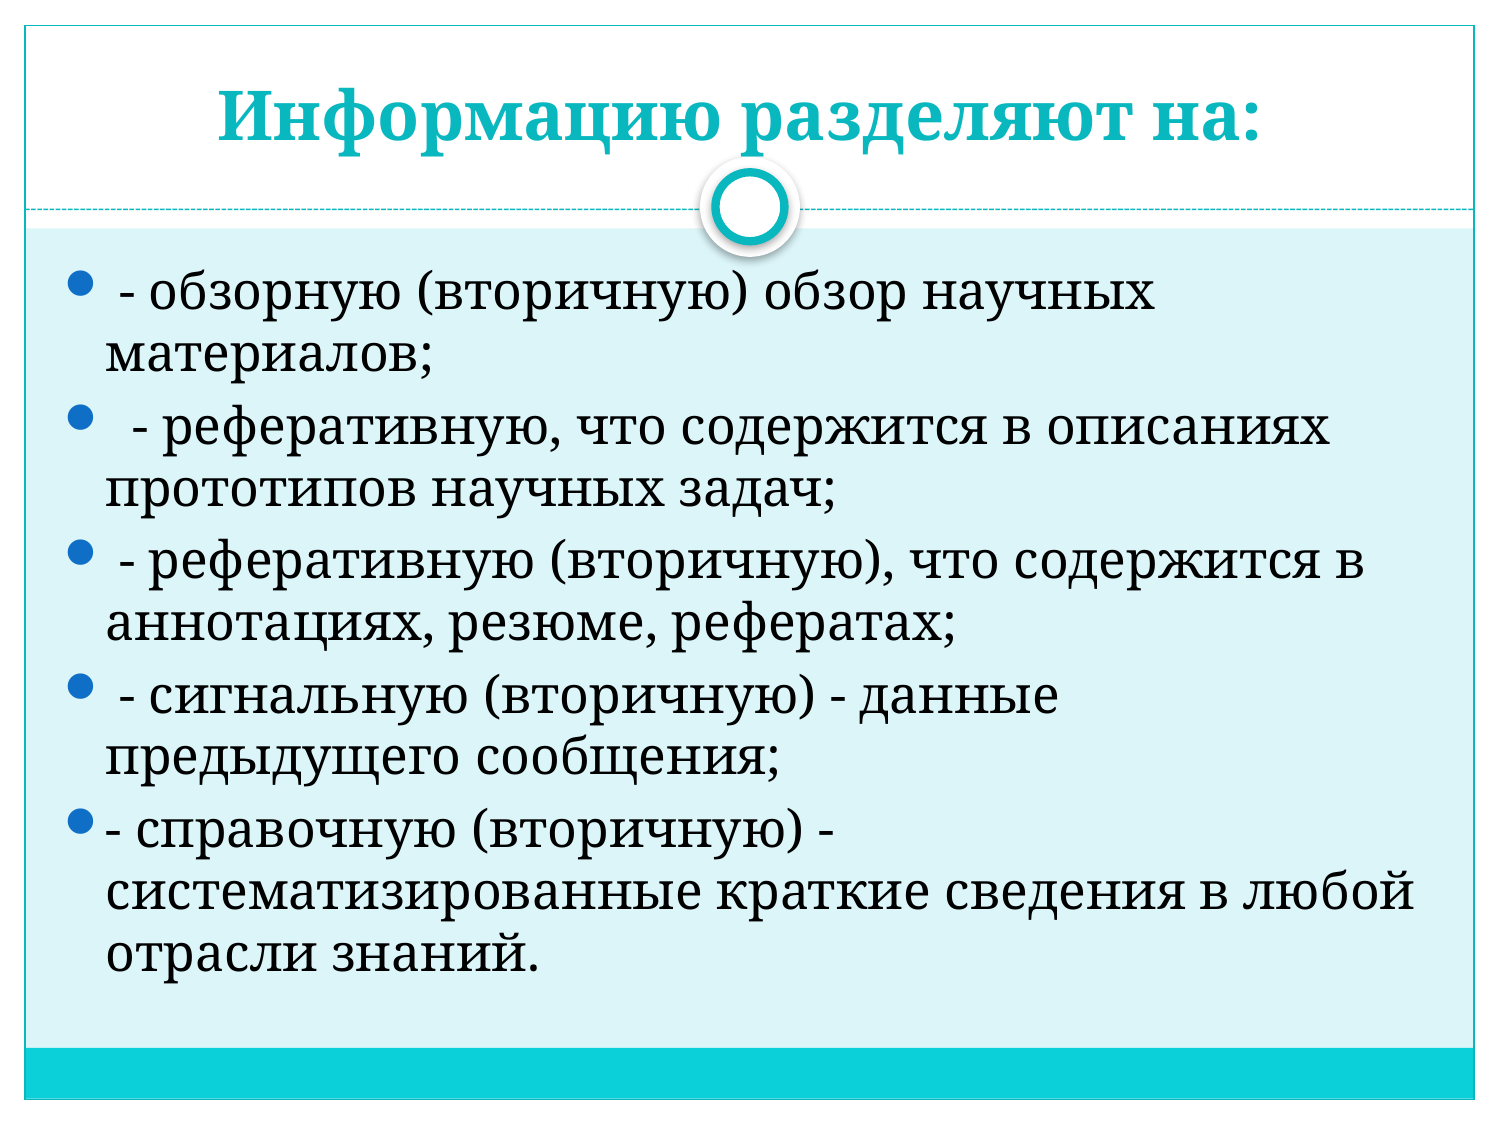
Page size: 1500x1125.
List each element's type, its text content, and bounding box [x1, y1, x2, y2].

title Информацию разделяют на: [49, 37, 1450, 162]
list - обзорную (вторичную) обзор научных материалов; - реферативную, что содержится в описаниях прототипов научных задач; - реферативную (вторичную), что содержится в аннотациях, резюме, рефератах; - сигнальную (вторичную) - данные предыдущего сообщения; - справочную (вторичную) - систематизированные краткие сведения в любой отрасли знаний. [49, 250, 1445, 1001]
